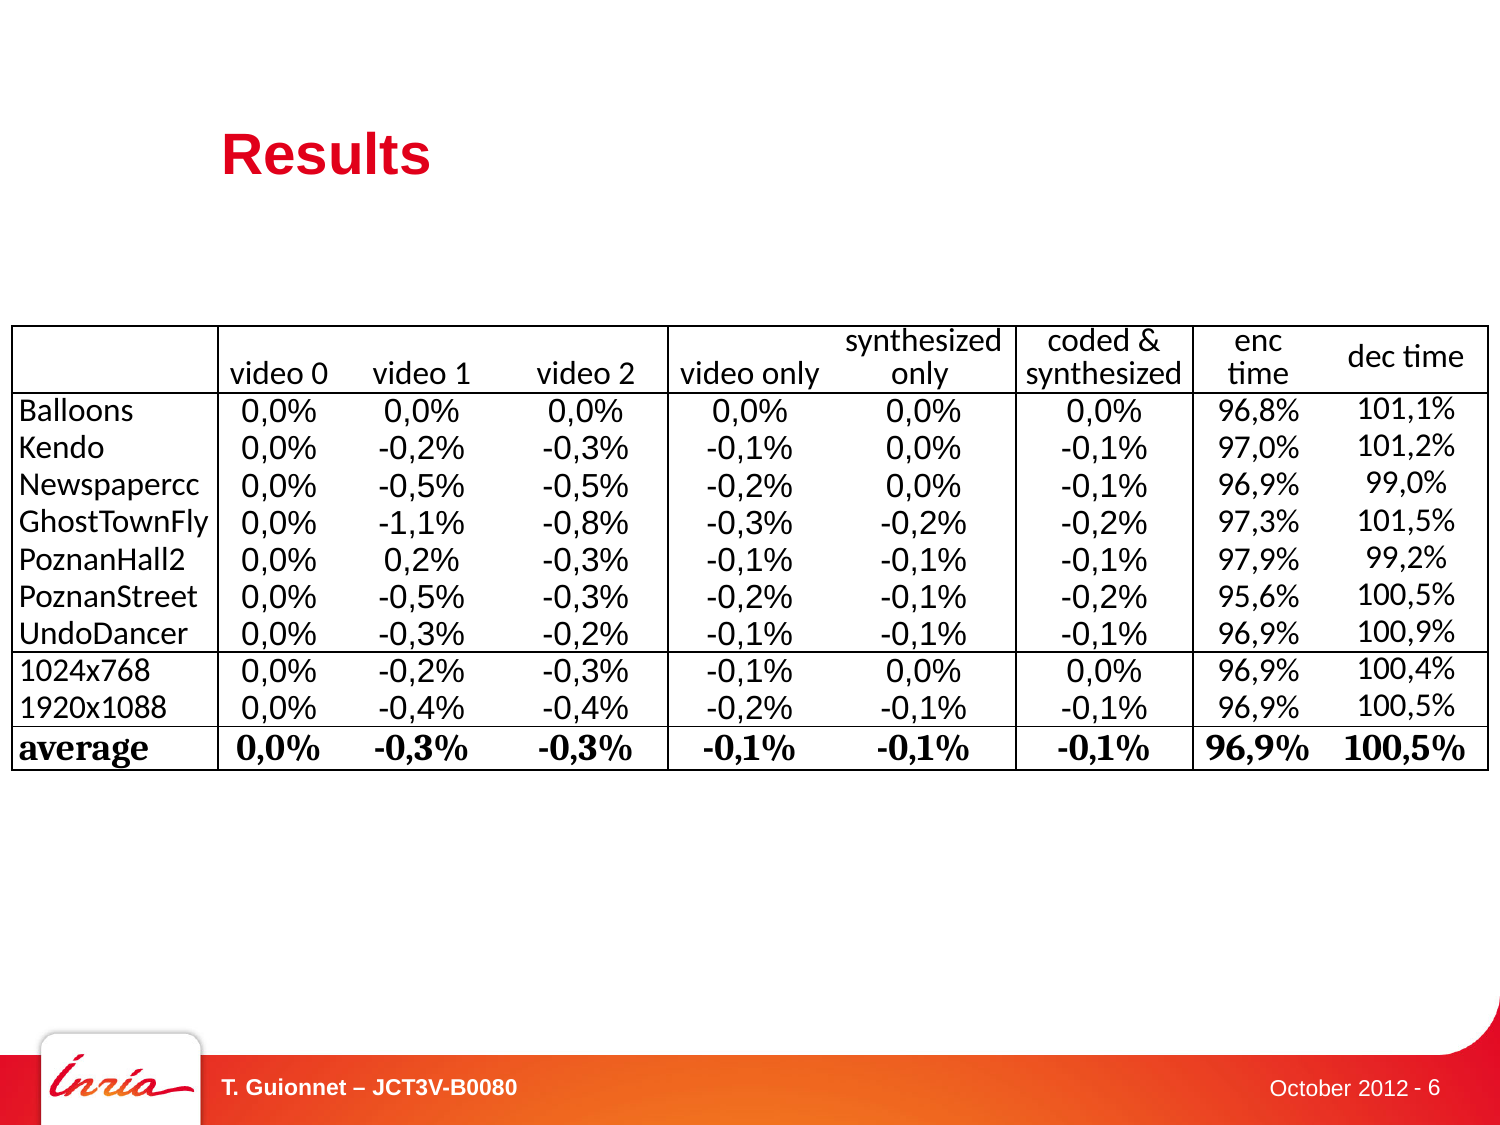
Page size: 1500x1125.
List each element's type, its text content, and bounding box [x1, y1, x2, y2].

table_cell -0,3% [669, 504, 832, 541]
table_cell 0,0% [219, 689, 340, 726]
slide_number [1078, 1064, 1410, 1110]
table_cell -0,3% [504, 430, 667, 467]
table_header video 0 [219, 327, 340, 392]
table_cell 0,0% [832, 430, 1015, 467]
table_cell -0,4% [340, 689, 504, 726]
table_cell 96,8% [1194, 394, 1324, 430]
table_header video 2 [504, 327, 667, 392]
table_header enc time [1194, 327, 1324, 392]
table_cell 0,0% [219, 615, 340, 651]
table_cell 0,0% [1017, 394, 1192, 430]
table_cell -0,3% [340, 615, 504, 651]
table_header [13, 327, 217, 392]
table_cell 100,5% [1324, 727, 1487, 769]
table_cell 96,9% [1194, 727, 1324, 769]
table_cell -0,2% [340, 653, 504, 689]
table_cell 101,2% [1324, 430, 1487, 467]
table_cell -0,1% [1017, 430, 1192, 467]
table_cell 96,9% [1194, 653, 1324, 689]
table_cell PoznanHall2 [13, 541, 217, 578]
table_cell 0,0% [219, 467, 340, 504]
table_cell -1,1% [340, 504, 504, 541]
table_cell -0,1% [1017, 689, 1192, 726]
table_cell -0,3% [504, 653, 667, 689]
table_cell Balloons [13, 394, 217, 430]
table_cell 96,9% [1194, 689, 1324, 726]
table_cell 100,5% [1324, 689, 1487, 726]
table_header synthesized only [832, 327, 1015, 392]
table_cell -0,2% [669, 578, 832, 615]
table_cell 96,9% [1194, 615, 1324, 651]
picture [0, 947, 1500, 1125]
table_cell 0,0% [832, 394, 1015, 430]
table_cell -0,1% [669, 727, 832, 769]
table_cell UndoDancer [13, 615, 217, 651]
table_cell 0,0% [669, 394, 832, 430]
table_cell 0,0% [832, 467, 1015, 504]
table_header video only [669, 327, 832, 392]
table_cell -0,2% [669, 689, 832, 726]
table_header dec time [1324, 327, 1487, 392]
table_cell -0,1% [669, 541, 832, 578]
table_cell -0,1% [832, 578, 1015, 615]
table_cell 95,6% [1194, 578, 1324, 615]
table_cell -0,8% [504, 504, 667, 541]
table_cell 0,0% [219, 578, 340, 615]
table_cell 0,0% [219, 430, 340, 467]
table_cell 1920x1088 [13, 689, 217, 726]
table_cell average [13, 727, 217, 769]
table_cell -0,2% [340, 430, 504, 467]
table_cell Kendo [13, 430, 217, 467]
table_cell 0,0% [219, 653, 340, 689]
table_cell 96,9% [1194, 467, 1324, 504]
table_cell -0,5% [340, 578, 504, 615]
table_cell -0,2% [832, 504, 1015, 541]
table_header coded & synthesized [1017, 327, 1192, 392]
table_cell 101,1% [1324, 394, 1487, 430]
table_cell -0,1% [1017, 541, 1192, 578]
table_cell -0,3% [340, 727, 504, 769]
table_cell Newspapercc [13, 467, 217, 504]
table_cell -0,1% [832, 727, 1015, 769]
table_header video 1 [340, 327, 504, 392]
table_cell -0,1% [832, 615, 1015, 651]
table_cell -0,2% [1017, 504, 1192, 541]
table_cell -0,3% [504, 578, 667, 615]
table_cell -0,1% [832, 689, 1015, 726]
table_cell -0,1% [669, 615, 832, 651]
table_cell 0,0% [219, 504, 340, 541]
table_cell 0,2% [340, 541, 504, 578]
table_cell 97,9% [1194, 541, 1324, 578]
table_cell -0,2% [669, 467, 832, 504]
table_cell 0,0% [832, 653, 1015, 689]
table_cell 0,0% [1017, 653, 1192, 689]
table_cell 97,3% [1194, 504, 1324, 541]
table_cell 100,9% [1324, 615, 1487, 651]
slide_number - 6 [1413, 1064, 1500, 1110]
table_cell -0,3% [504, 541, 667, 578]
table_cell 0,0% [340, 394, 504, 430]
table_cell 100,5% [1324, 578, 1487, 615]
table_cell -0,1% [1017, 615, 1192, 651]
table_cell 0,0% [504, 394, 667, 430]
table_cell 100,4% [1324, 653, 1487, 689]
table_cell GhostTownFly [13, 504, 217, 541]
table_cell -0,2% [504, 615, 667, 651]
table_cell -0,1% [1017, 727, 1192, 769]
table_cell 1024x768 [13, 653, 217, 689]
table_cell 99,2% [1324, 541, 1487, 578]
table_cell -0,5% [340, 467, 504, 504]
table_cell -0,1% [832, 541, 1015, 578]
table_cell 97,0% [1194, 430, 1324, 467]
title Results [221, 57, 1459, 246]
table_cell -0,1% [1017, 467, 1192, 504]
table_cell 0,0% [219, 727, 340, 769]
table_cell 101,5% [1324, 504, 1487, 541]
table_cell 0,0% [219, 541, 340, 578]
table_cell 99,0% [1324, 467, 1487, 504]
table_cell -0,4% [504, 689, 667, 726]
table_cell -0,3% [504, 727, 667, 769]
table_cell -0,5% [504, 467, 667, 504]
table_cell -0,2% [1017, 578, 1192, 615]
table_cell 0,0% [219, 394, 340, 430]
table_cell PoznanStreet [13, 578, 217, 615]
table_cell -0,1% [669, 653, 832, 689]
footer T. Guionnet – JCT3V-B0080 [221, 1064, 1078, 1110]
table_cell -0,1% [669, 430, 832, 467]
